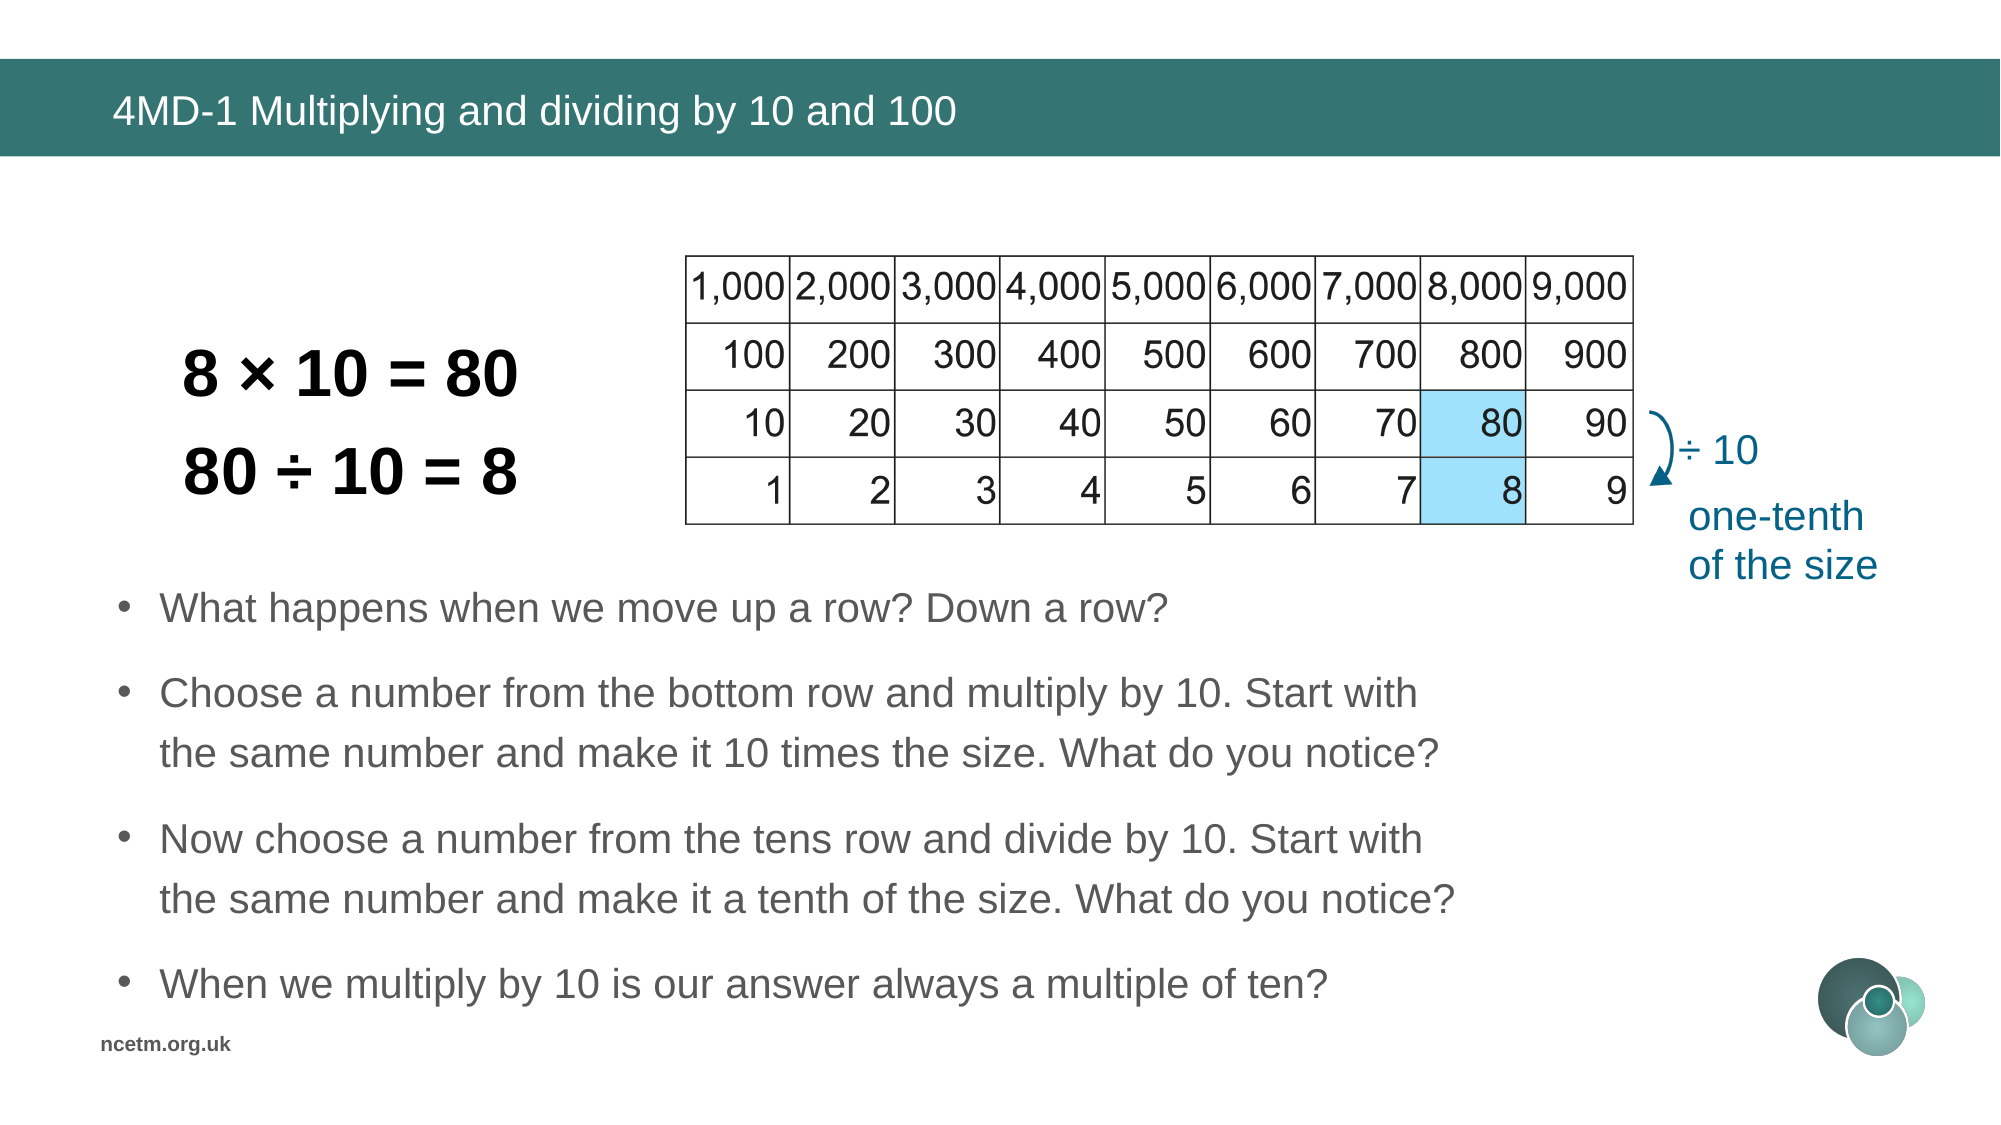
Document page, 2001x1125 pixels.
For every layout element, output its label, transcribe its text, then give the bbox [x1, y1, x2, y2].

title 4MD-1 Multiplying and dividing by 10 and 100 [97, 76, 1945, 147]
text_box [1633, 389, 1984, 659]
picture [685, 255, 1635, 525]
text_box 8 × 10 = 80 [167, 322, 535, 418]
text_box What happens when we move up a row? Down a row? Choose a number from the bottom row and multiply by 10. Start with the same number and make it 10 times the size. What do you notice? Now choose a number from the tens row and divide by 10. Start with the same number and make it a tenth of the size. What do you notice? When we multiply by 10 is our answer always a multiple of ten? [102, 563, 1486, 1022]
text_box 80 ÷ 10 = 8 [169, 420, 534, 515]
picture [1818, 958, 1925, 1056]
